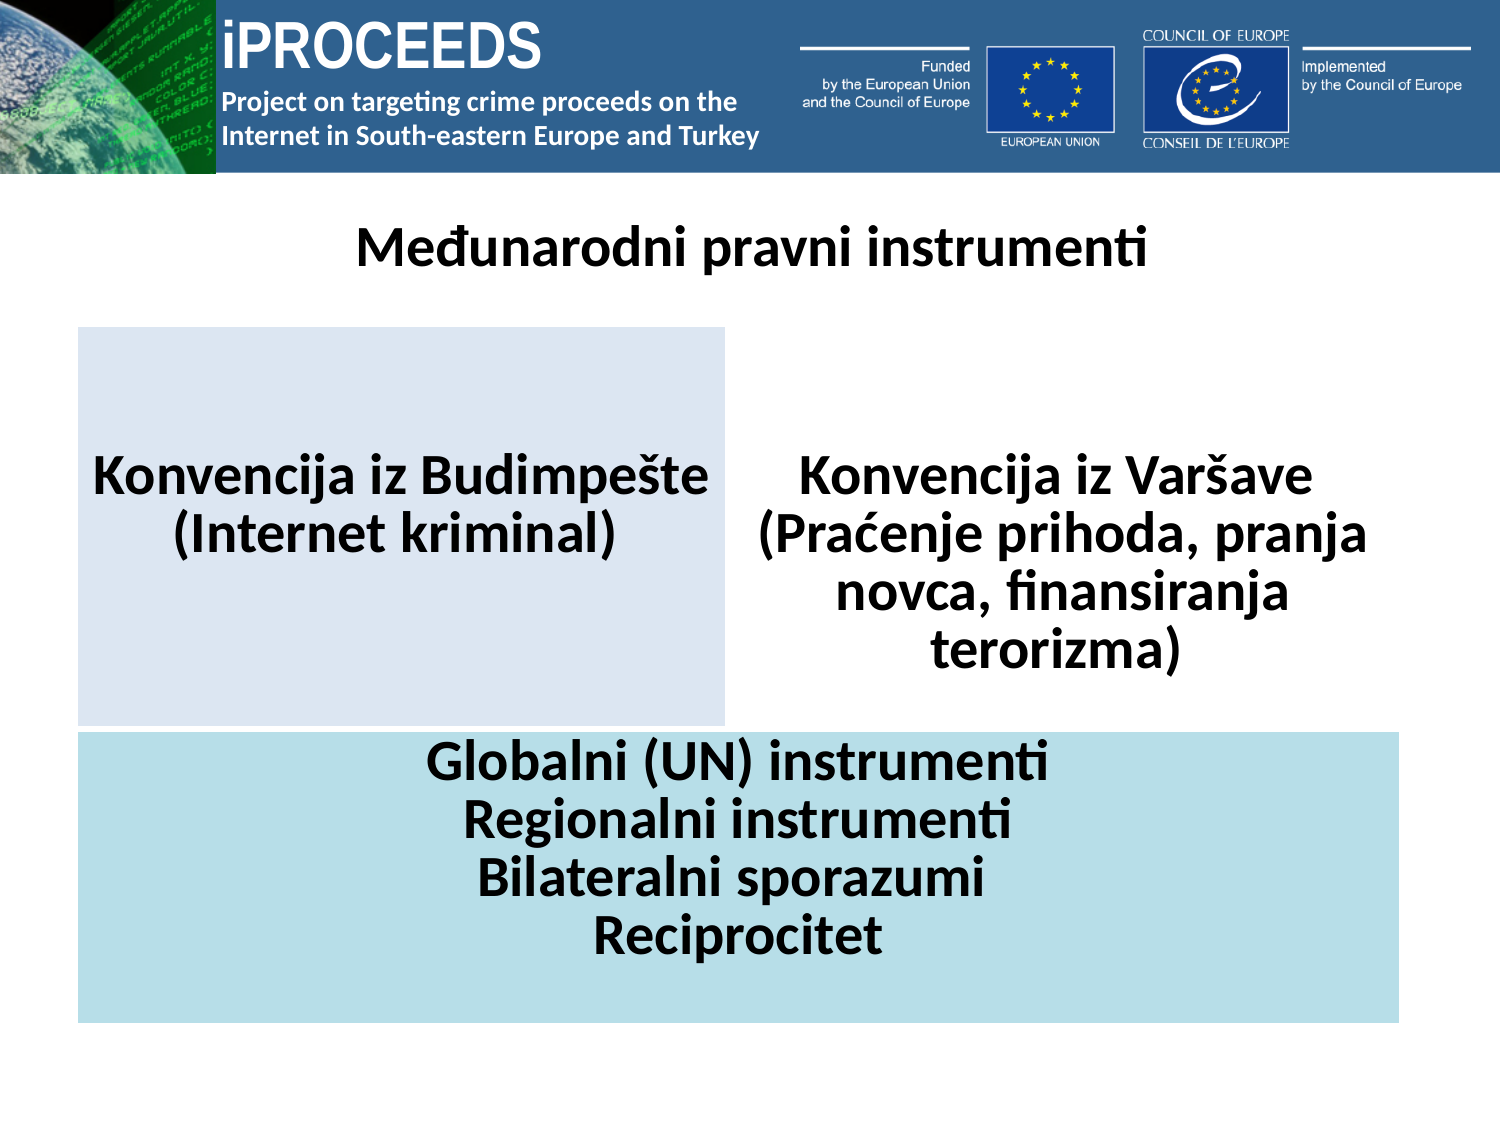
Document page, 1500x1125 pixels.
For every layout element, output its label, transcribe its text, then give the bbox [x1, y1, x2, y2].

picture [800, 30, 1471, 148]
title Međunarodni pravni instrumenti [76, 172, 1428, 315]
table_cell Globalni (UN) instrumenti Regionalni instrumenti Bilateralni sporazumi Reciprocitet [78, 732, 1399, 1023]
table_header Konvencija iz Budimpešte (Internet kriminal) [78, 327, 725, 726]
table_header Konvencija iz Varšave (Praćenje prihoda, pranja novca, finansiranja terorizma) [727, 327, 1399, 726]
picture [0, 0, 216, 174]
